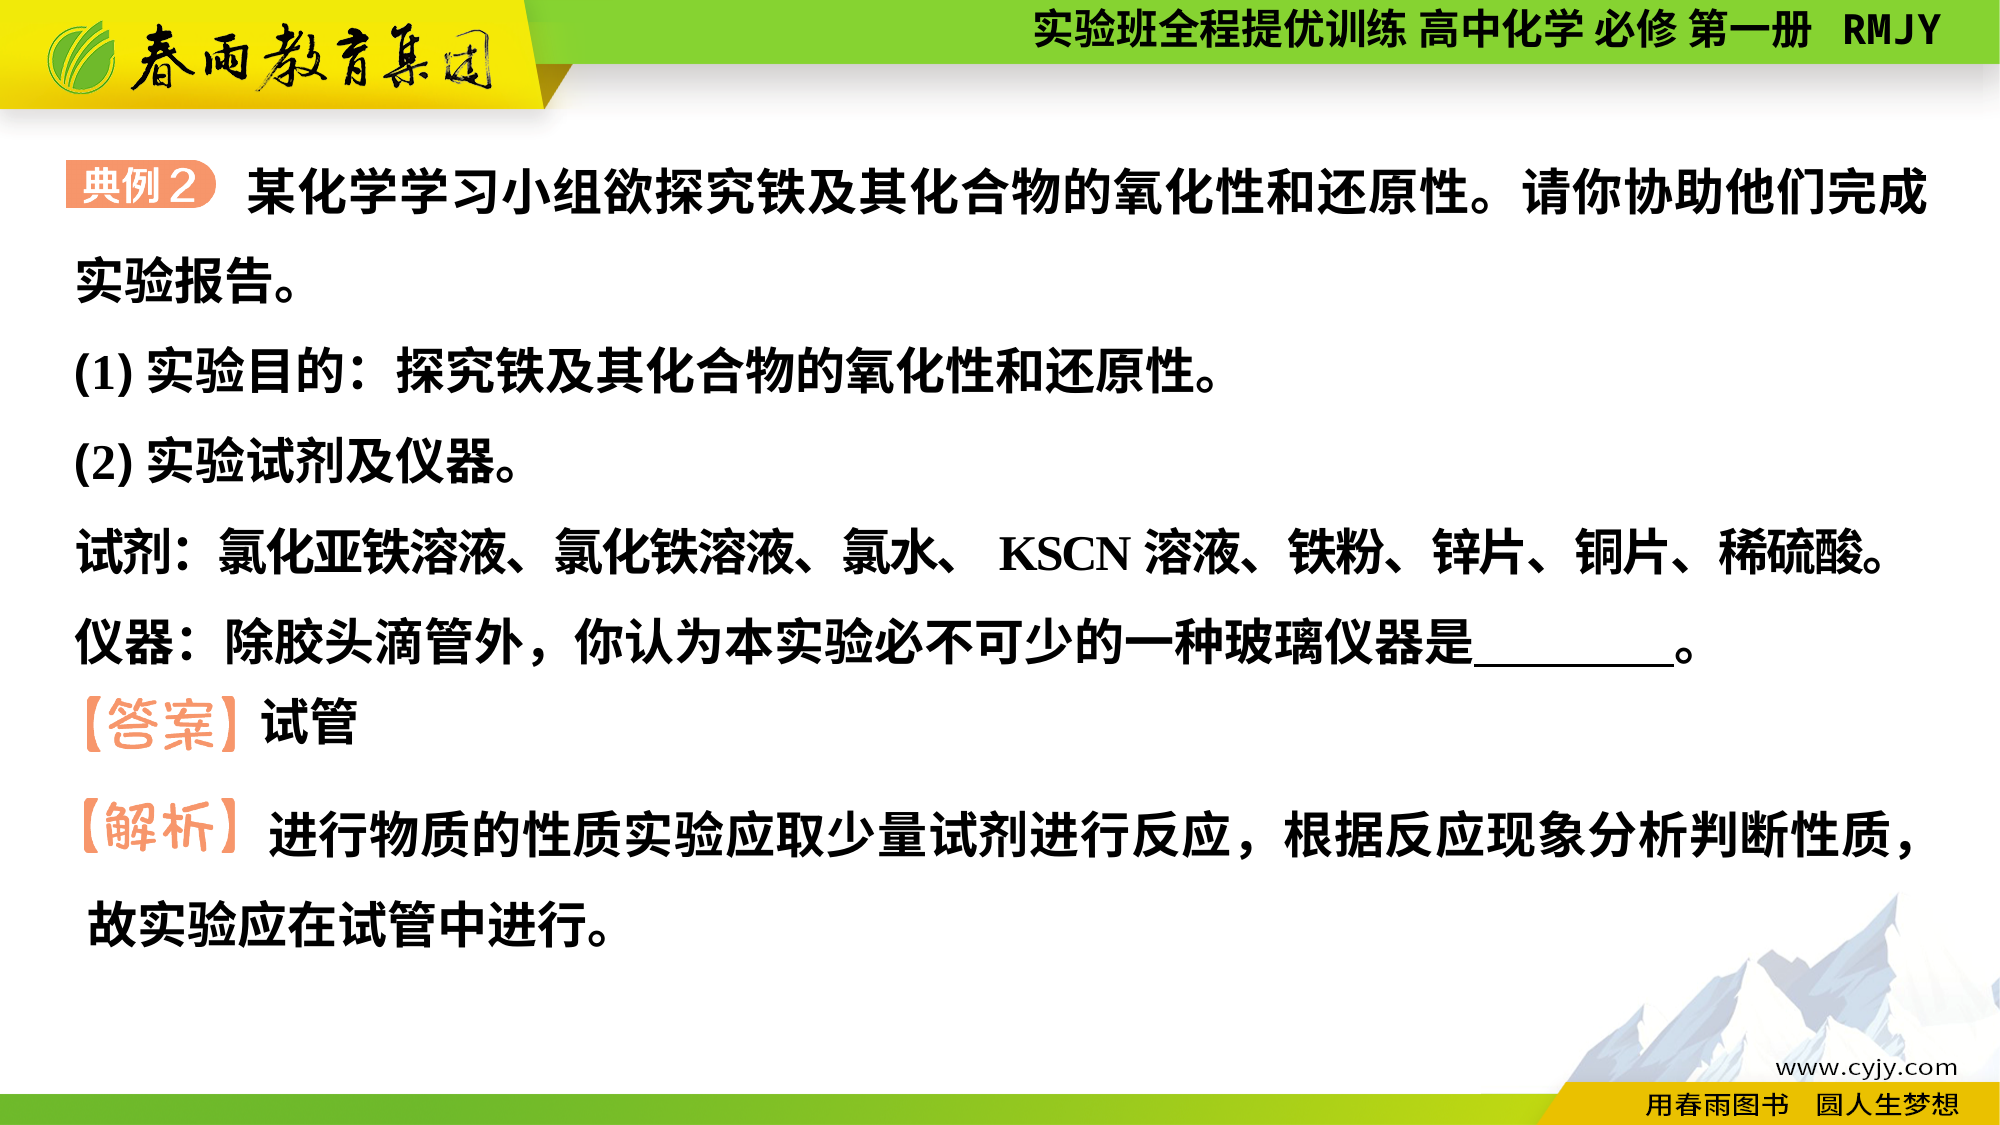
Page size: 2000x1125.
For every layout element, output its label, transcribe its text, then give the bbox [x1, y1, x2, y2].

picture [0, 0, 2000, 1125]
list 某化学学习小组欲探究铁及其化合物的氧化性和还原性。请你协助他们完成实验报告。 (1)实验目的：探究铁及其化合物的氧化性和还原性。 (2)实验试剂及仪器。 试剂：氯化亚铁溶液、氯化铁溶液、氯水、KSCN溶液、铁粉、锌片、铜片、稀硫酸。 仪器：除胶头滴管外，你认为本实验必不可少的一种玻璃仪器是 。 [59, 122, 1944, 683]
text_box 试管 [244, 682, 375, 758]
text_box 进行物质的性质实验应取少量试剂进行反应，根据反应现象分析判断性质，故实验应在试管中进行。 [72, 765, 1957, 961]
